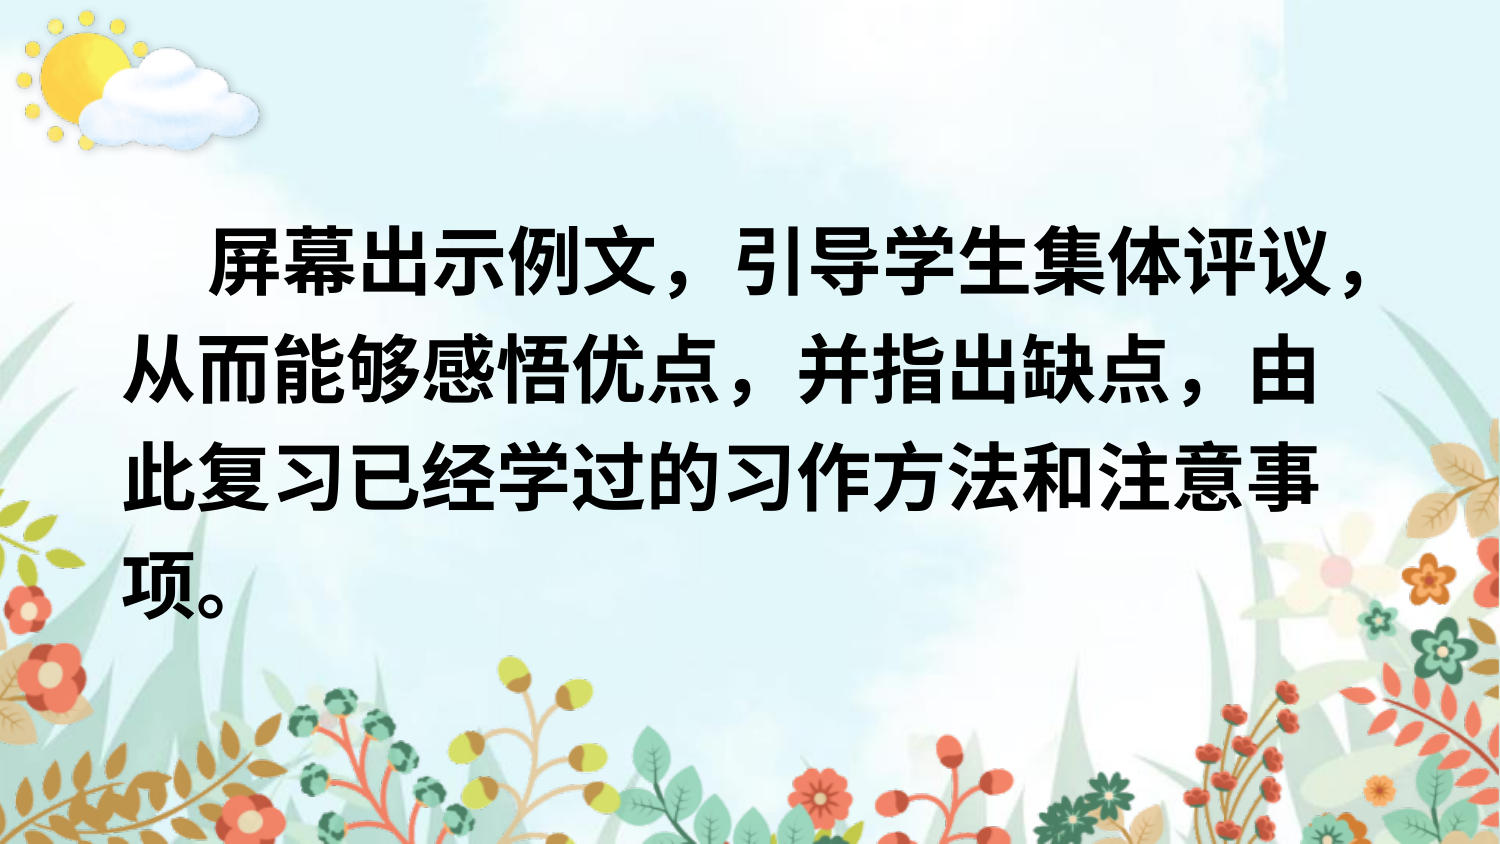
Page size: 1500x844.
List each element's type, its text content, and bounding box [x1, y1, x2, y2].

text_box 屏幕出示例文，引导学生集体评议，从而能够感悟优点，并指出缺点，由此复习已经学过的习作方法和注意事项。 [107, 189, 1373, 637]
picture [0, 0, 1500, 844]
